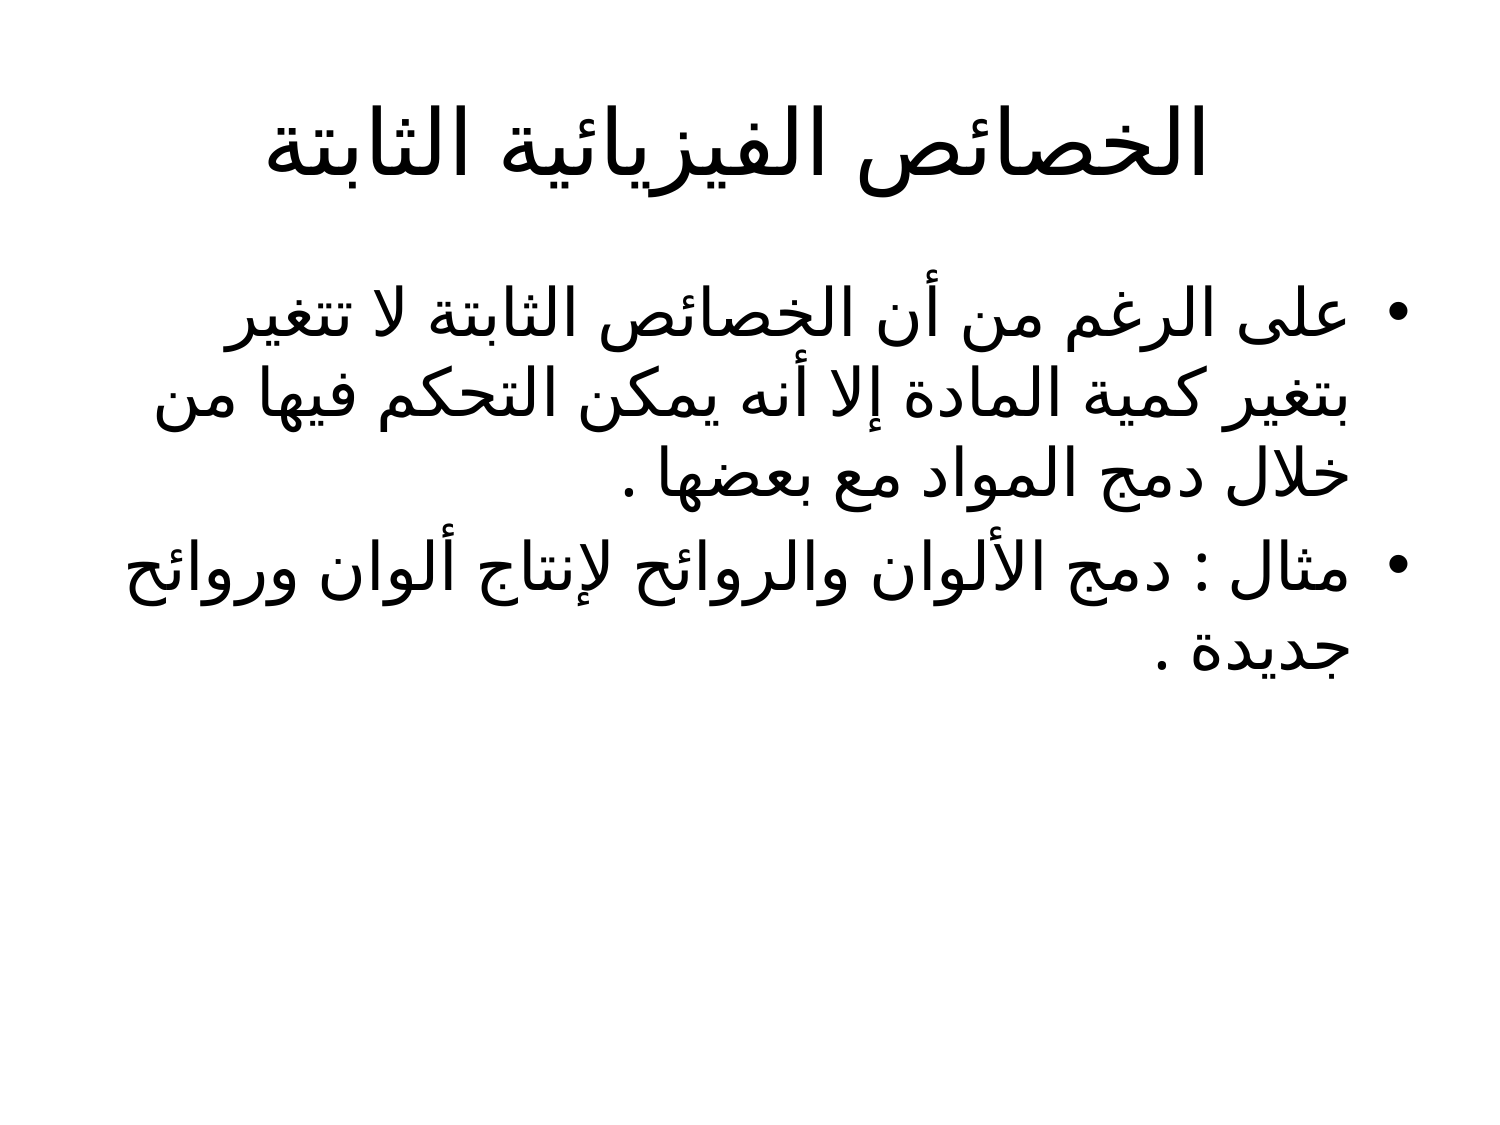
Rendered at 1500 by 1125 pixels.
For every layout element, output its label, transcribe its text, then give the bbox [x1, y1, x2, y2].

title الخصائص الفيزيائية الثابتة [75, 45, 1425, 233]
list على الرغم من أن الخصائص الثابتة لا تتغير بتغير كمية المادة إلا أنه يمكن التحكم فيها من خلال دمج المواد مع بعضها . مثال : دمج الألوان والروائح لإنتاج ألوان وروائح جديدة . [75, 262, 1425, 1005]
